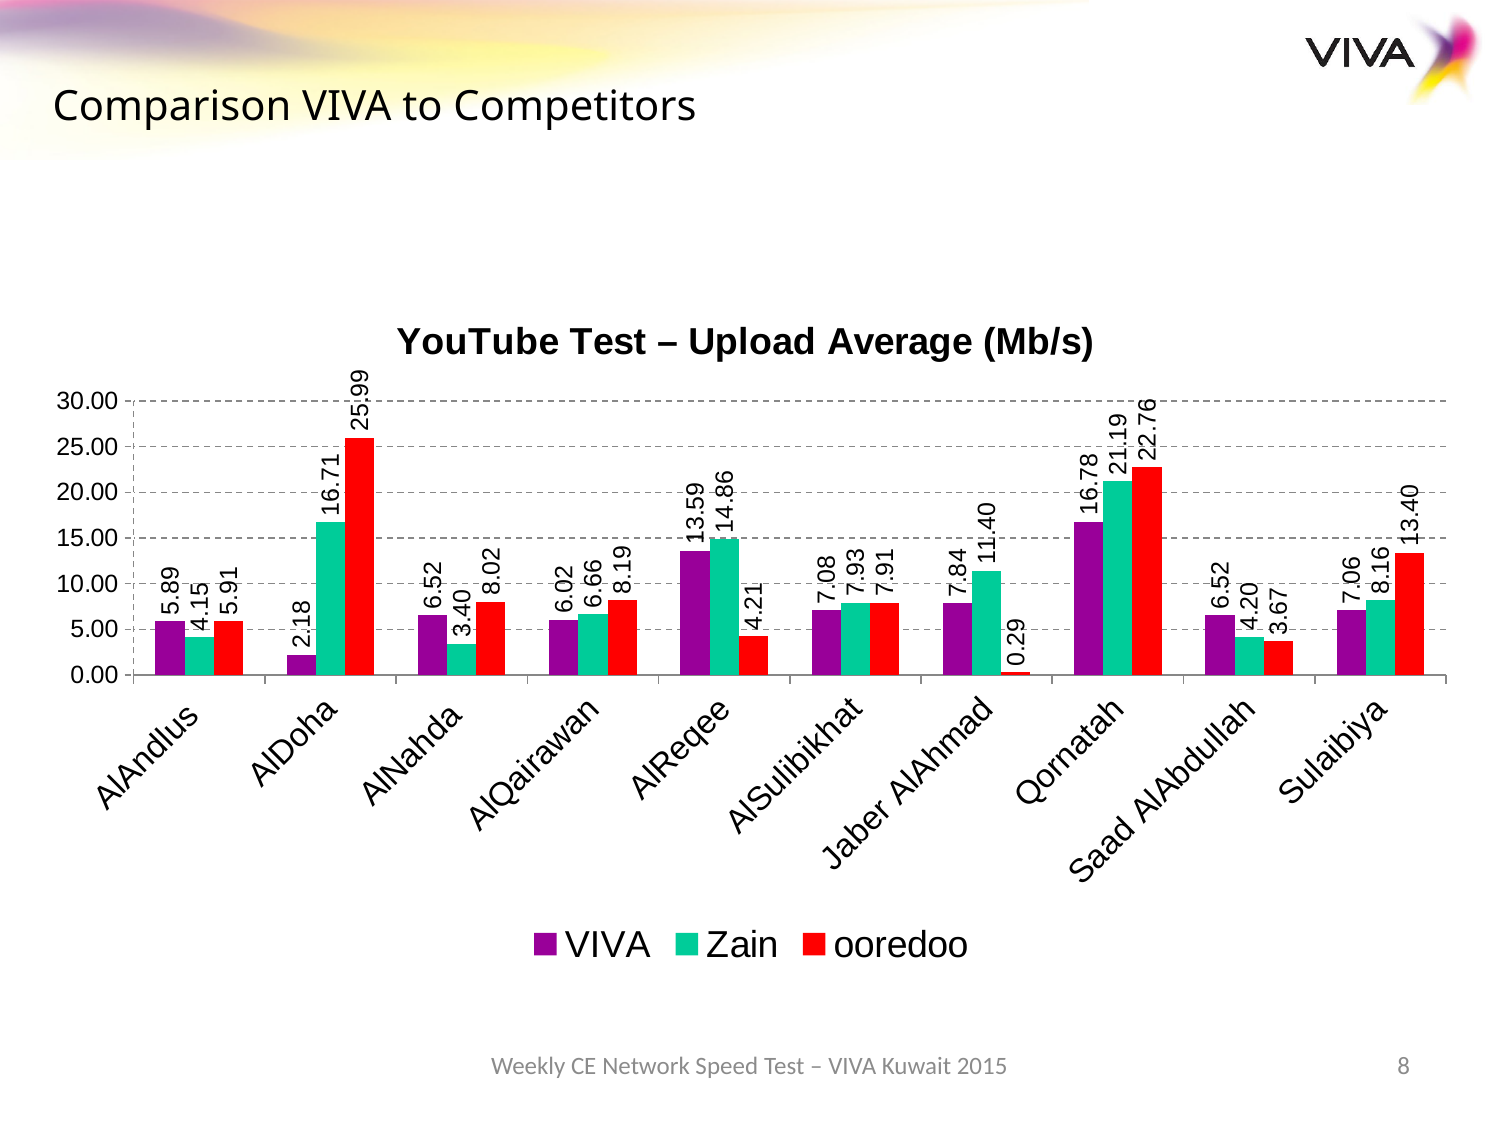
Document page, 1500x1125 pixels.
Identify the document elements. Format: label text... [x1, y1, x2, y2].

text_box 8 [1074, 1042, 1425, 1103]
chart [27, 287, 1476, 974]
text_box Comparison VIVA to Competitors [37, 24, 1278, 184]
text_box Weekly CE Network Speed Test – VIVA Kuwait 2015 [205, 1042, 1074, 1103]
picture [0, 0, 1089, 160]
picture [1300, 12, 1485, 105]
